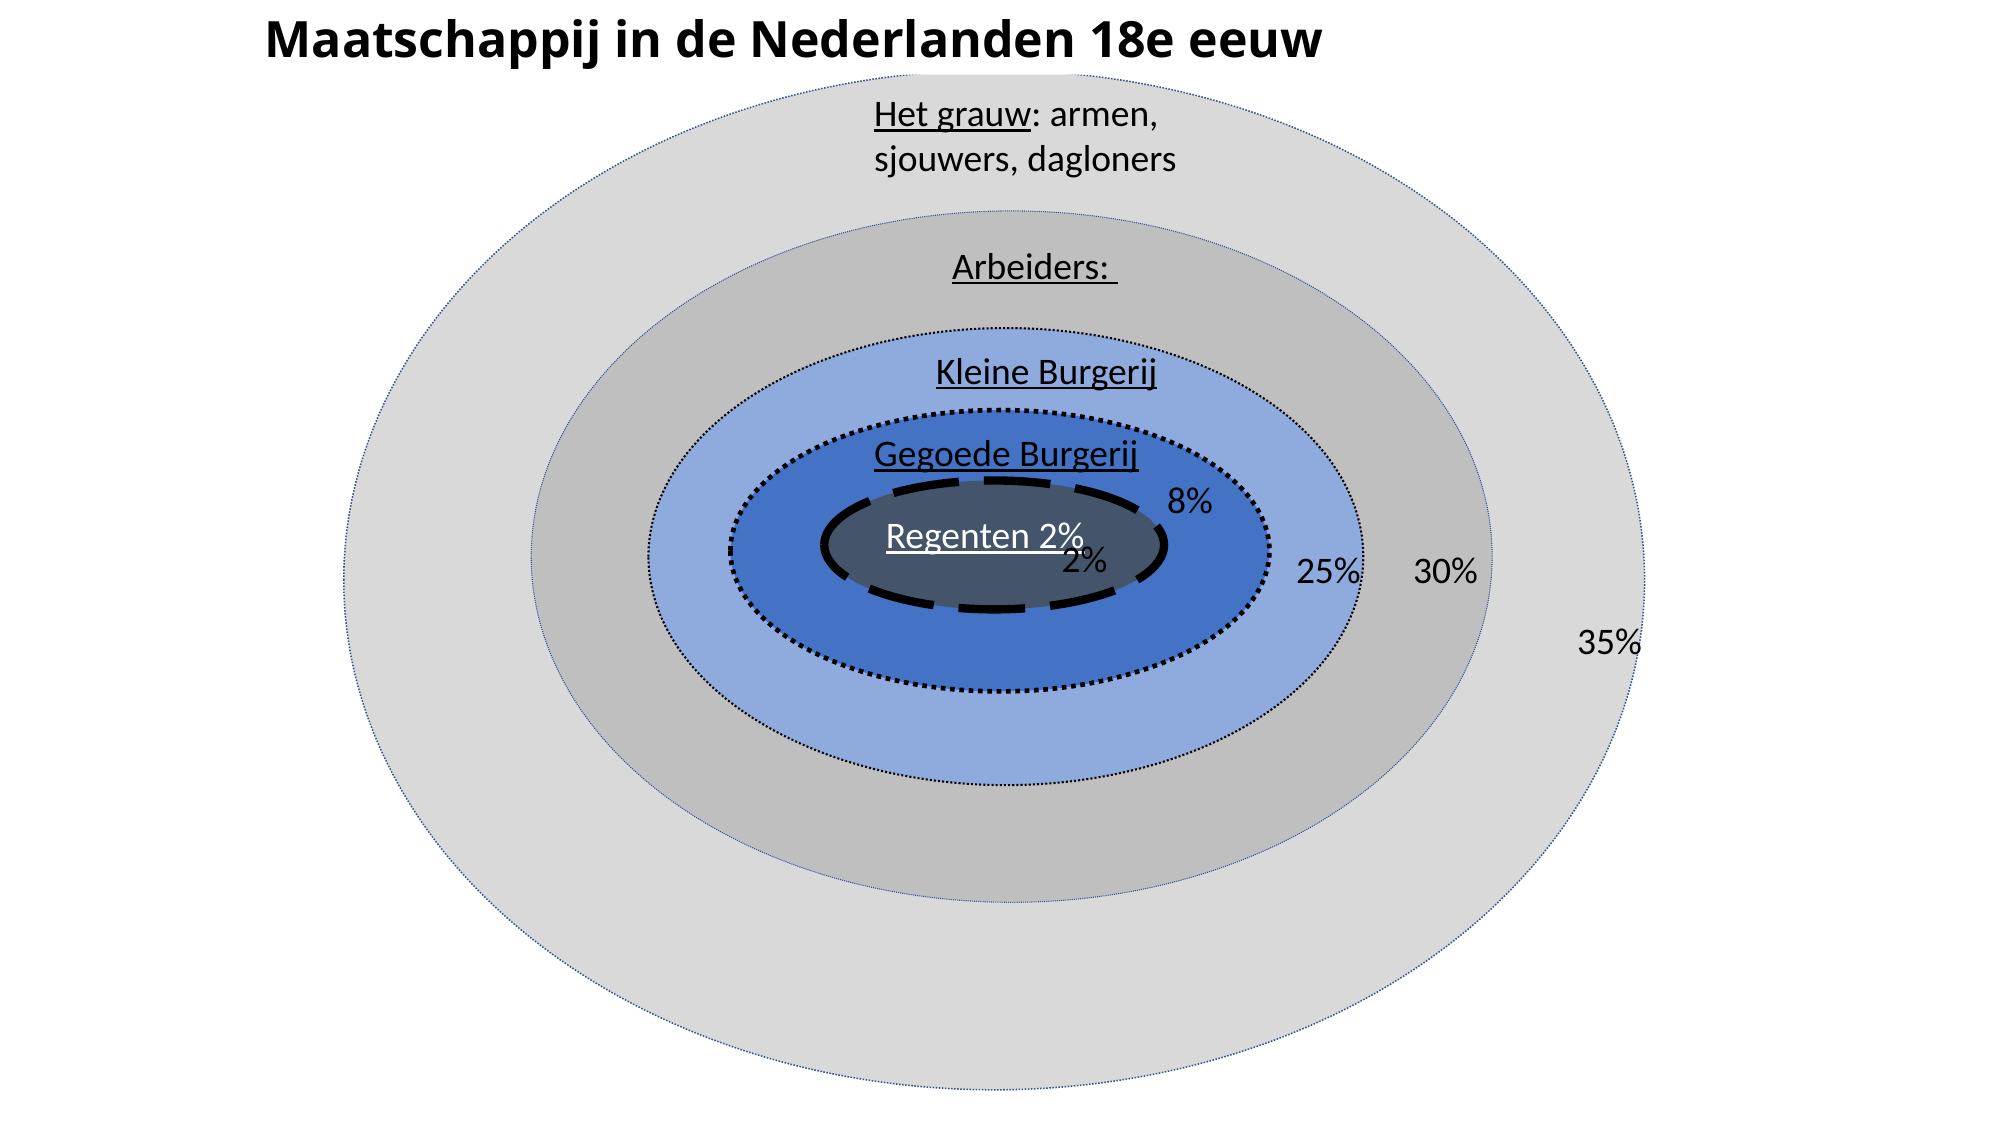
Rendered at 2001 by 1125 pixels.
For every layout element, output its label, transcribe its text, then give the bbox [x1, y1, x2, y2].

text_box [893, 409, 1106, 421]
text_box [1129, 564, 1157, 586]
text_box 35% [1562, 609, 1668, 670]
text_box [896, 327, 1117, 339]
text_box 2% [1046, 527, 1129, 588]
text_box 8% [1152, 468, 1235, 529]
text_box [835, 209, 1186, 234]
text_box [530, 234, 1493, 904]
text_box Arbeiders: [835, 234, 1235, 295]
text_box [861, 75, 1128, 81]
text_box Het grauw: armen, sjouwers, dagloners [859, 81, 1258, 187]
text_box Maatschappij in de Nederlanden 18e eeuw [249, 0, 1750, 75]
text_box [729, 429, 1270, 693]
text_box Kleine Burgerij [847, 339, 1247, 400]
text_box Gegoede Burgerij [859, 421, 1258, 482]
text_box [647, 351, 1363, 787]
text_box 25% [1281, 538, 1387, 599]
text_box [342, 80, 1646, 1091]
text_box 30% [1398, 538, 1504, 599]
text_box Regenten 2% [871, 503, 1270, 564]
text_box [823, 482, 1126, 611]
